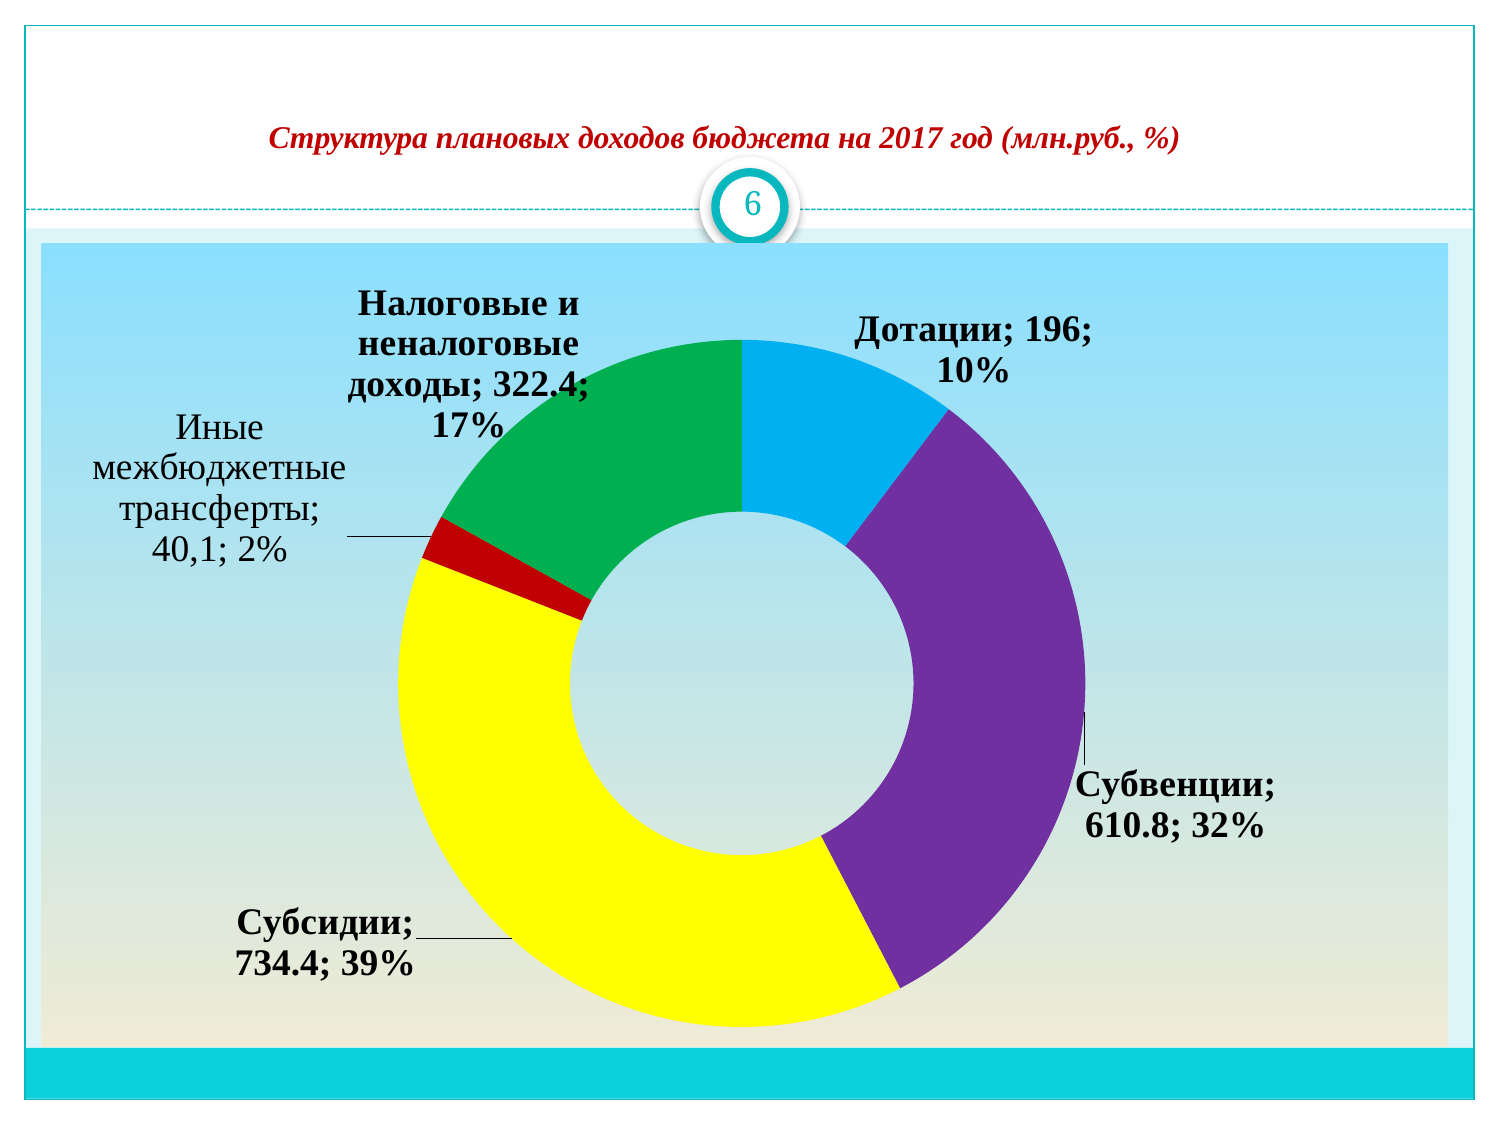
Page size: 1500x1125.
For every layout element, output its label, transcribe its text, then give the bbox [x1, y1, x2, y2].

slide_number 6 [715, 168, 791, 240]
chart [41, 243, 1449, 1047]
title Структура плановых доходов бюджета на 2017 год (млн.руб., %) [0, 0, 1450, 162]
